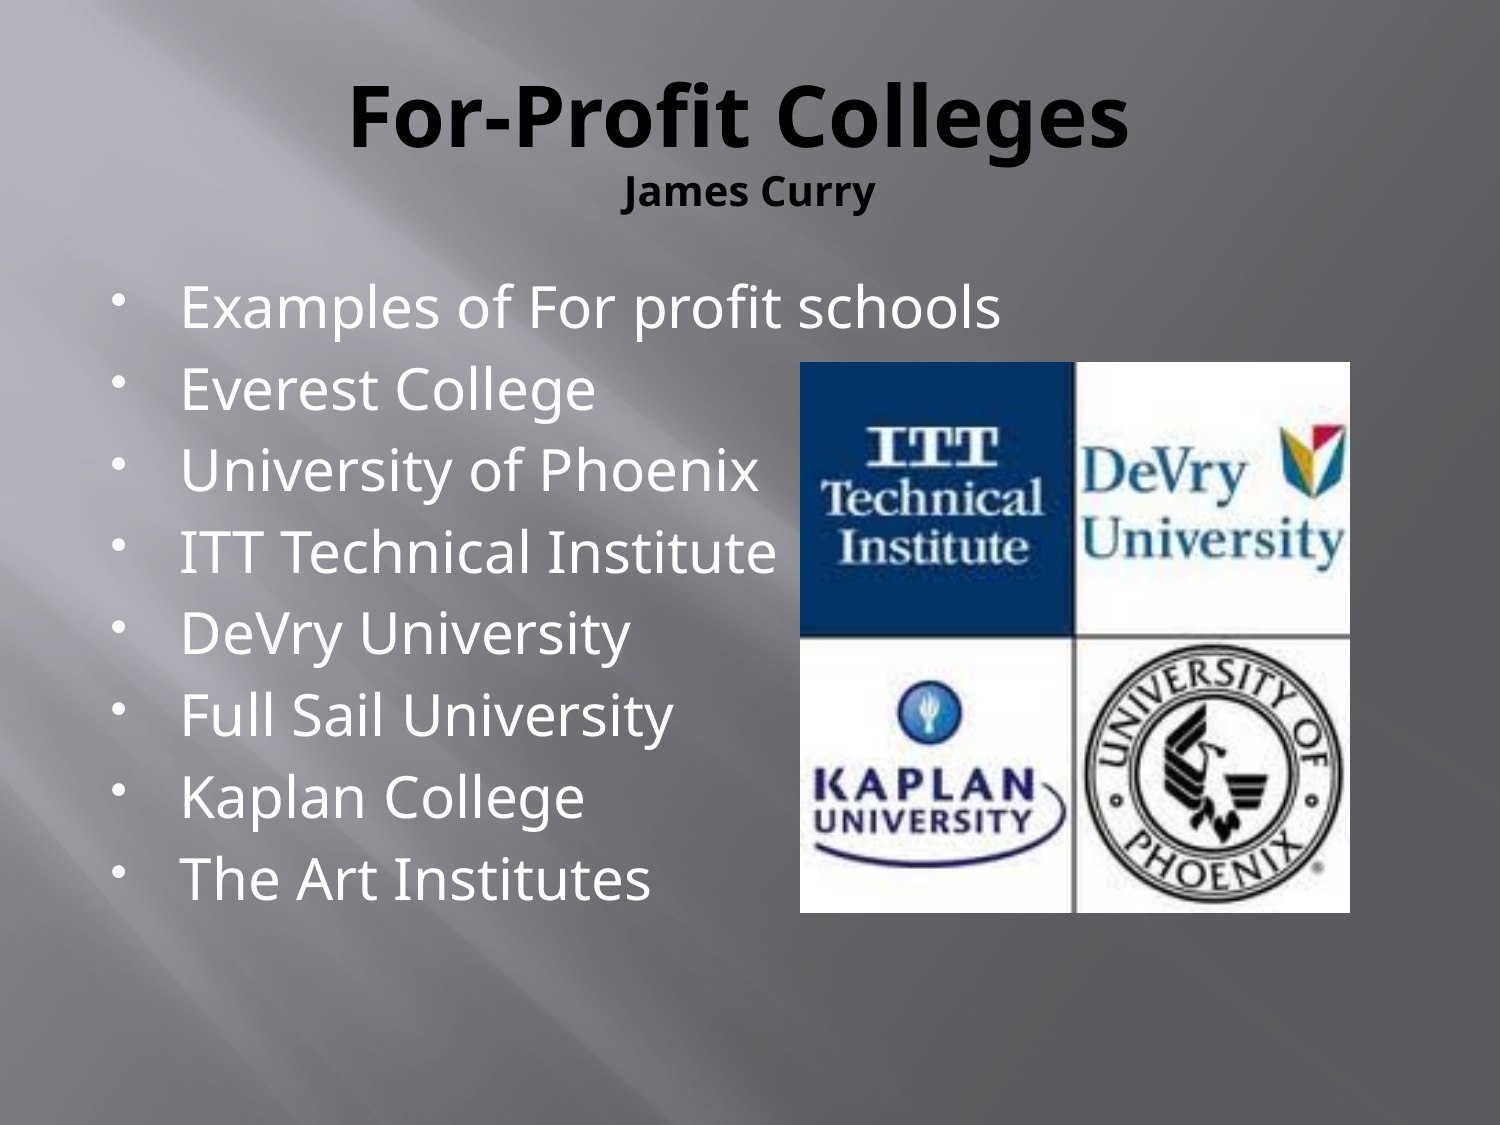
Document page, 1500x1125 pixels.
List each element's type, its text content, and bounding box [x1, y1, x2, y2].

title For-Profit Colleges James Curry [75, 45, 1425, 233]
list Examples of For profit schools Everest College University of Phoenix ITT Technical Institute DeVry University Full Sail University Kaplan College The Art Institutes [75, 262, 1425, 1035]
picture [799, 362, 1351, 913]
